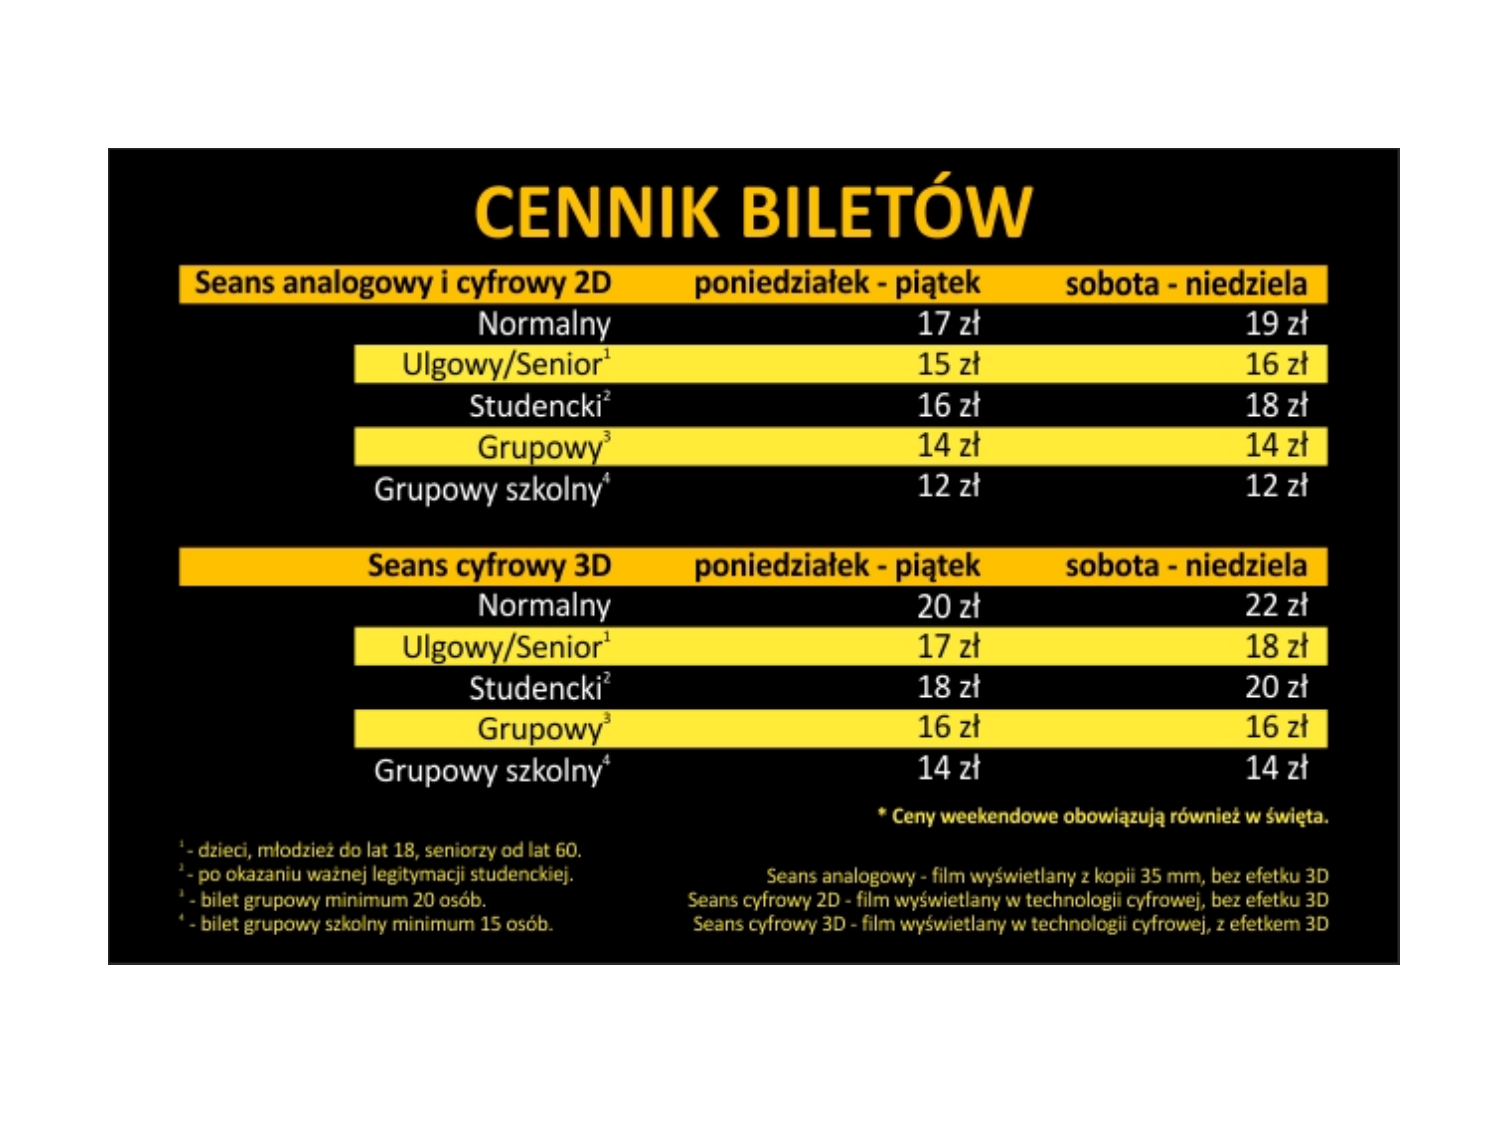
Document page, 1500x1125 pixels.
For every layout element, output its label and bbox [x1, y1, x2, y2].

picture [107, 148, 1400, 965]
